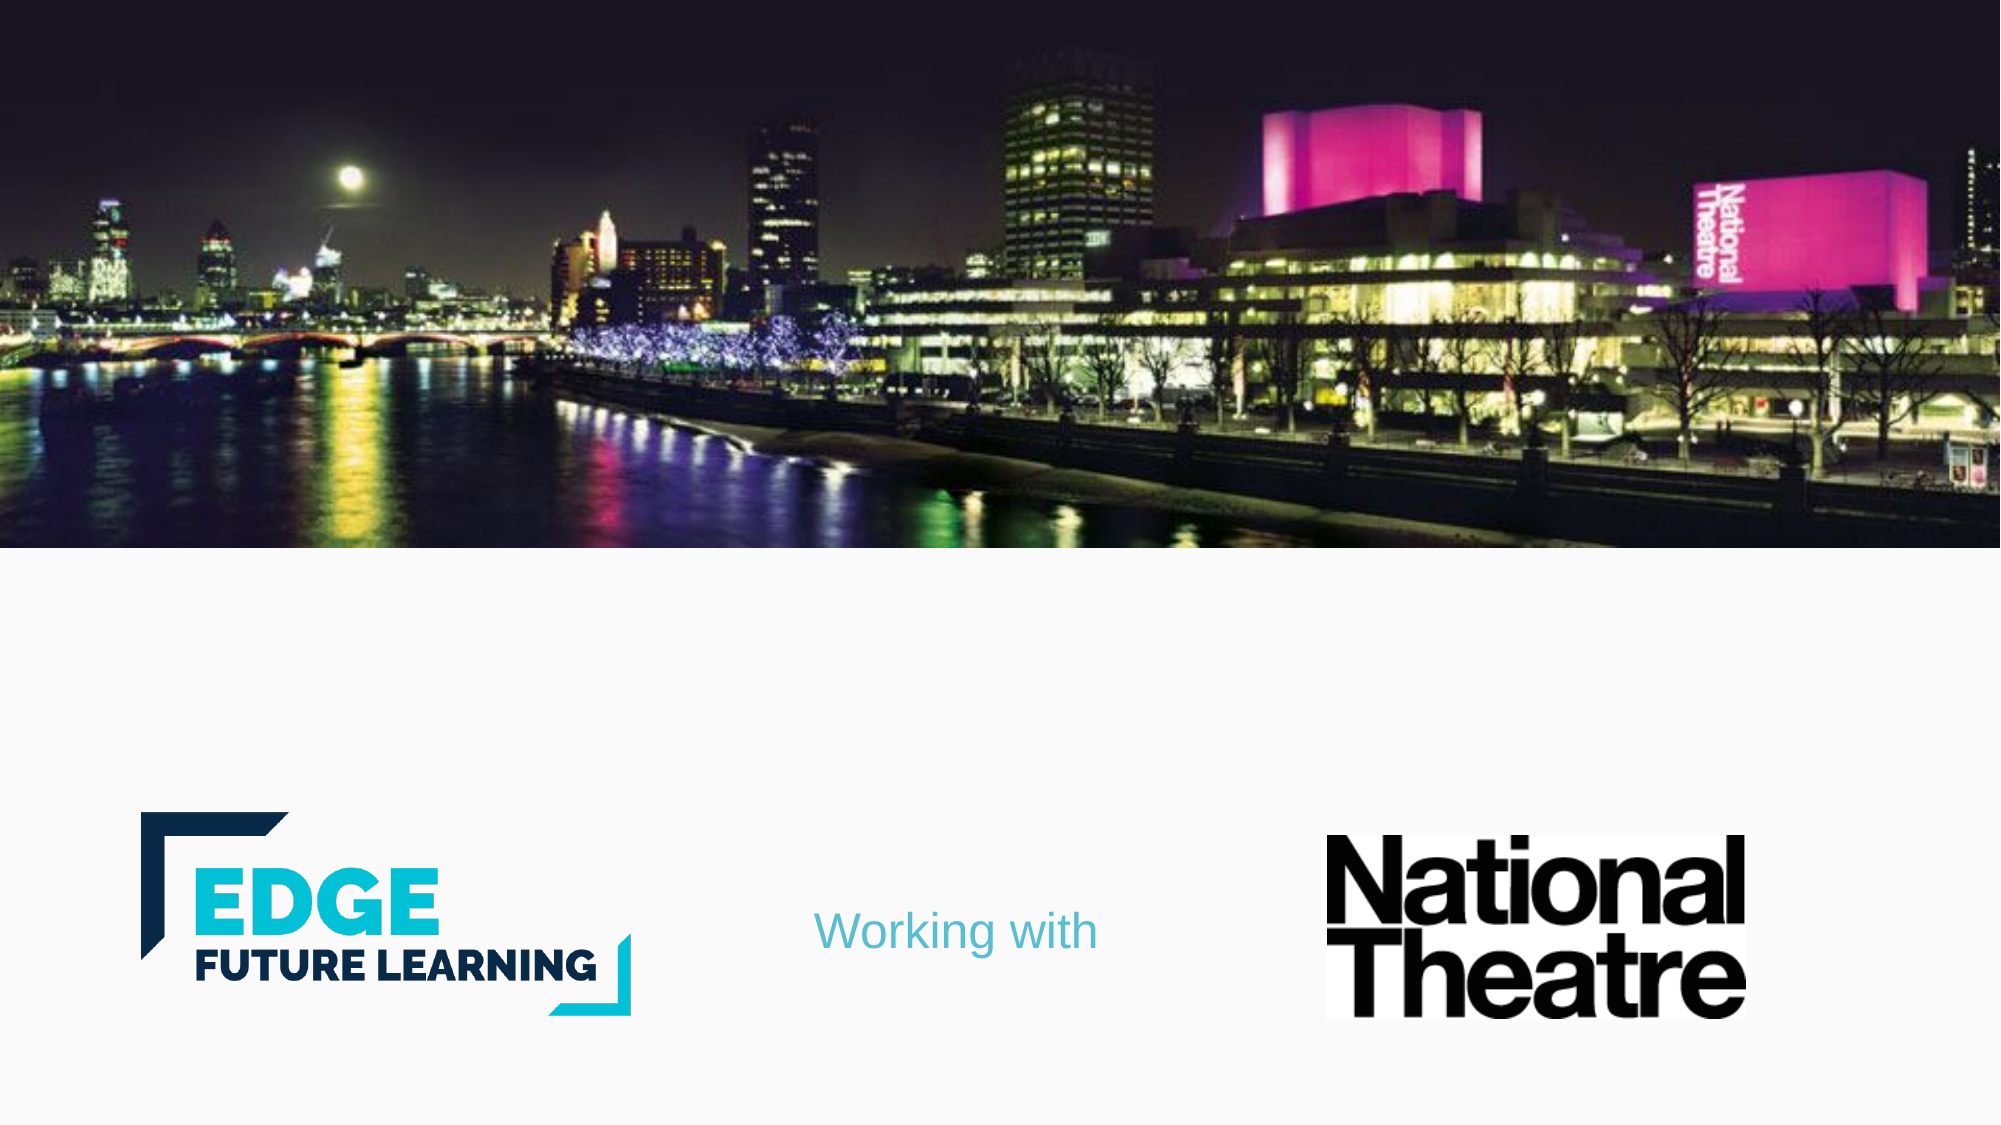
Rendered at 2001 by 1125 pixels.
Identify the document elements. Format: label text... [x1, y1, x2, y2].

picture [1327, 834, 1747, 1019]
picture [0, 0, 2000, 548]
text_box Working with [814, 898, 1180, 959]
picture [61, 720, 655, 1042]
